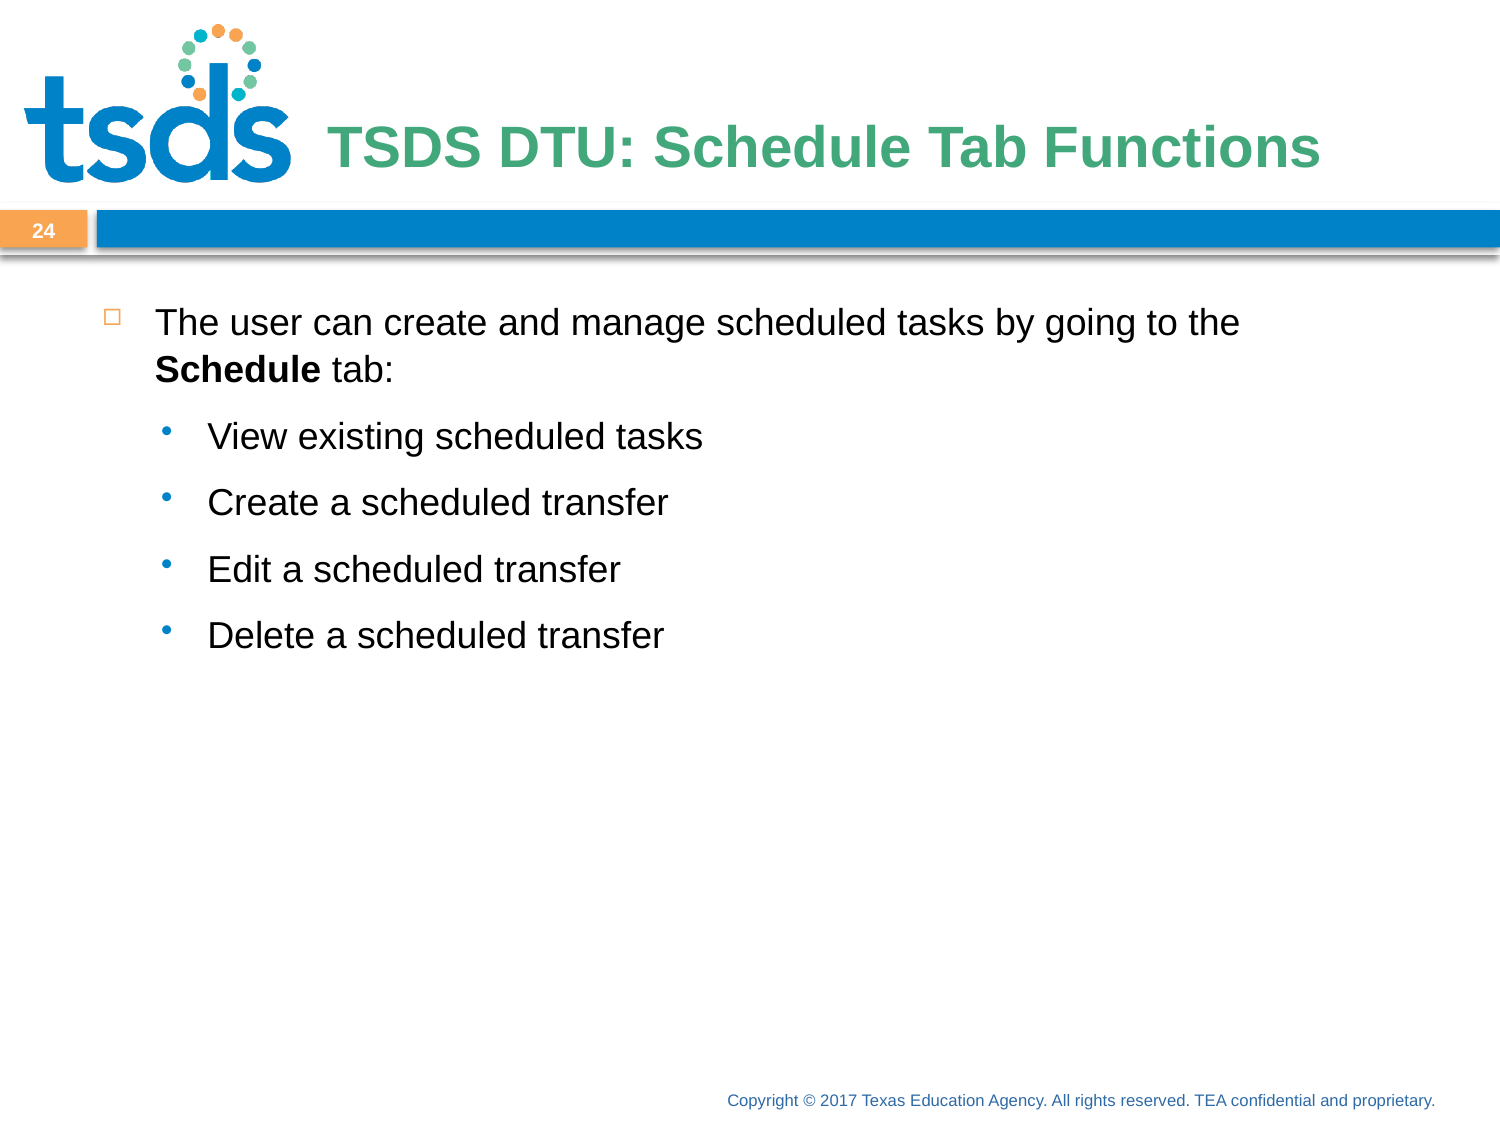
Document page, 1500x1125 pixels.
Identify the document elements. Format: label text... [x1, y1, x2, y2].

slide_number 24 [0, 210, 88, 251]
list The user can create and manage scheduled tasks by going to the Schedule tab: View existing scheduled tasks Create a scheduled transfer Edit a scheduled transfer Delete a scheduled transfer [87, 287, 1425, 1025]
title TSDS DTU: Schedule Tab Functions [312, 75, 1438, 213]
picture [24, 24, 291, 191]
